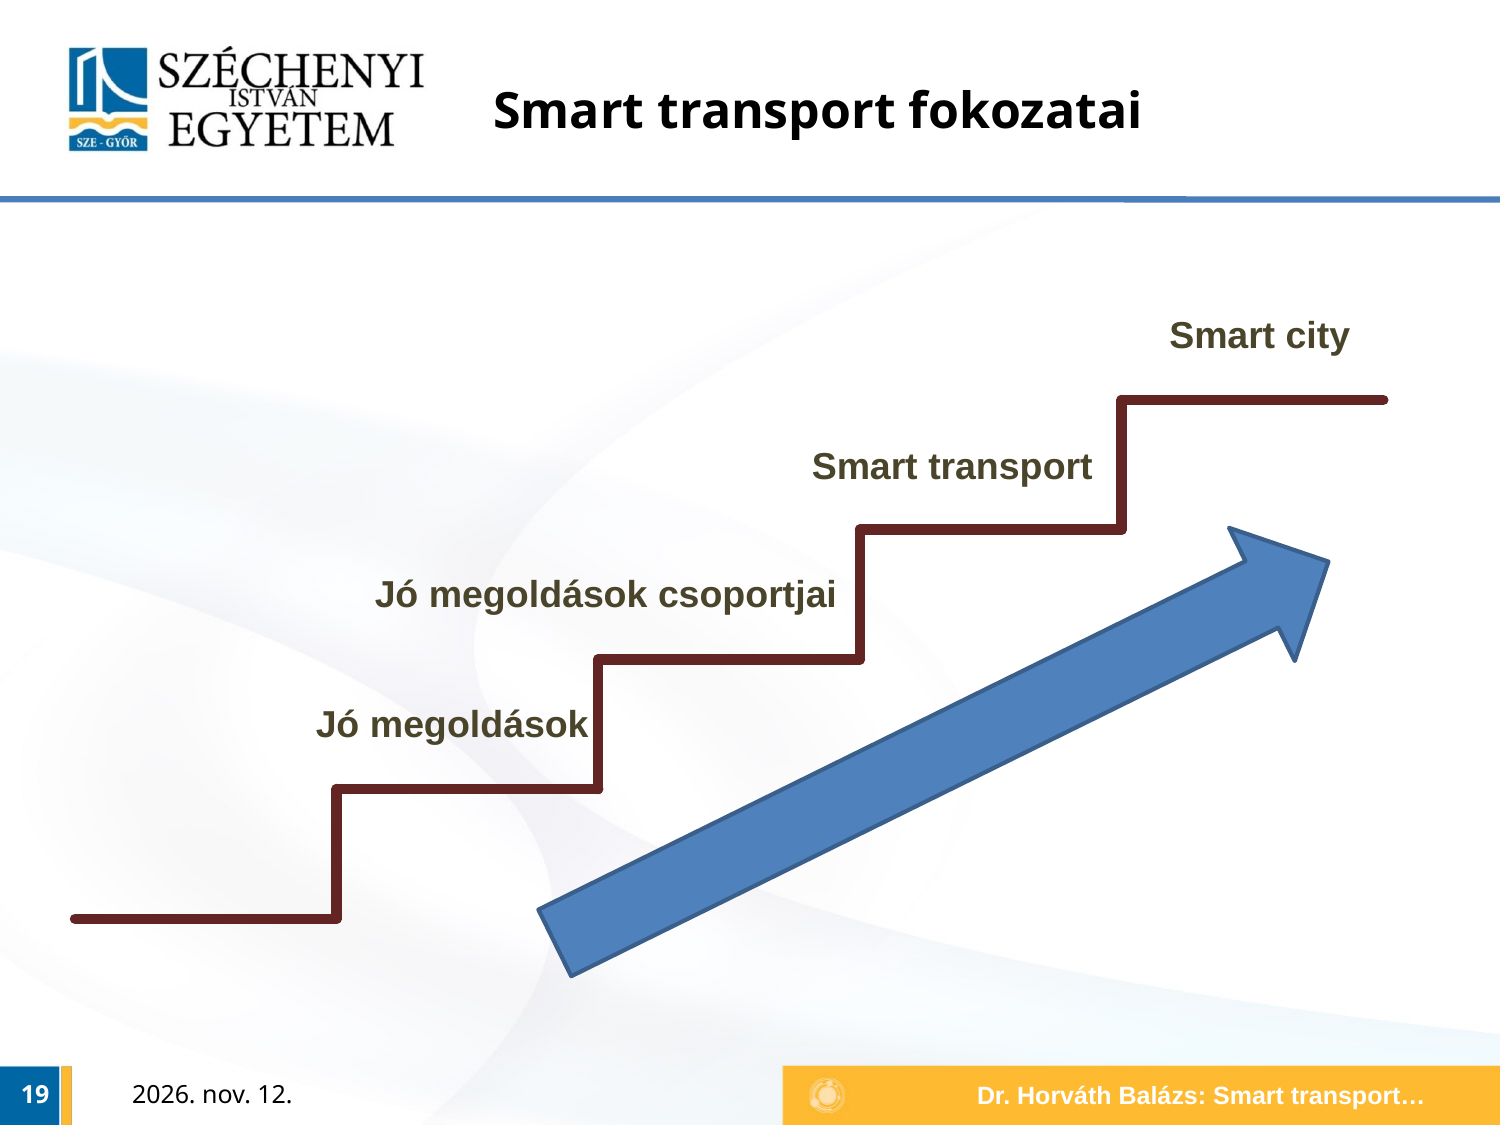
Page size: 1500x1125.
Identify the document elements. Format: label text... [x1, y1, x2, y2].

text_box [74, 399, 1384, 919]
footer Dr. Horváth Balázs: Smart transport… [878, 1065, 1442, 1125]
picture [0, 0, 1500, 196]
slide_number 19 [0, 1065, 71, 1125]
text_box [544, 927, 676, 979]
slide_number 2014. szeptember 10. [117, 1065, 550, 1125]
text_box Smart city [1154, 303, 1426, 363]
title Smart transport fokozatai [478, 45, 1425, 173]
picture [0, 203, 1500, 1125]
